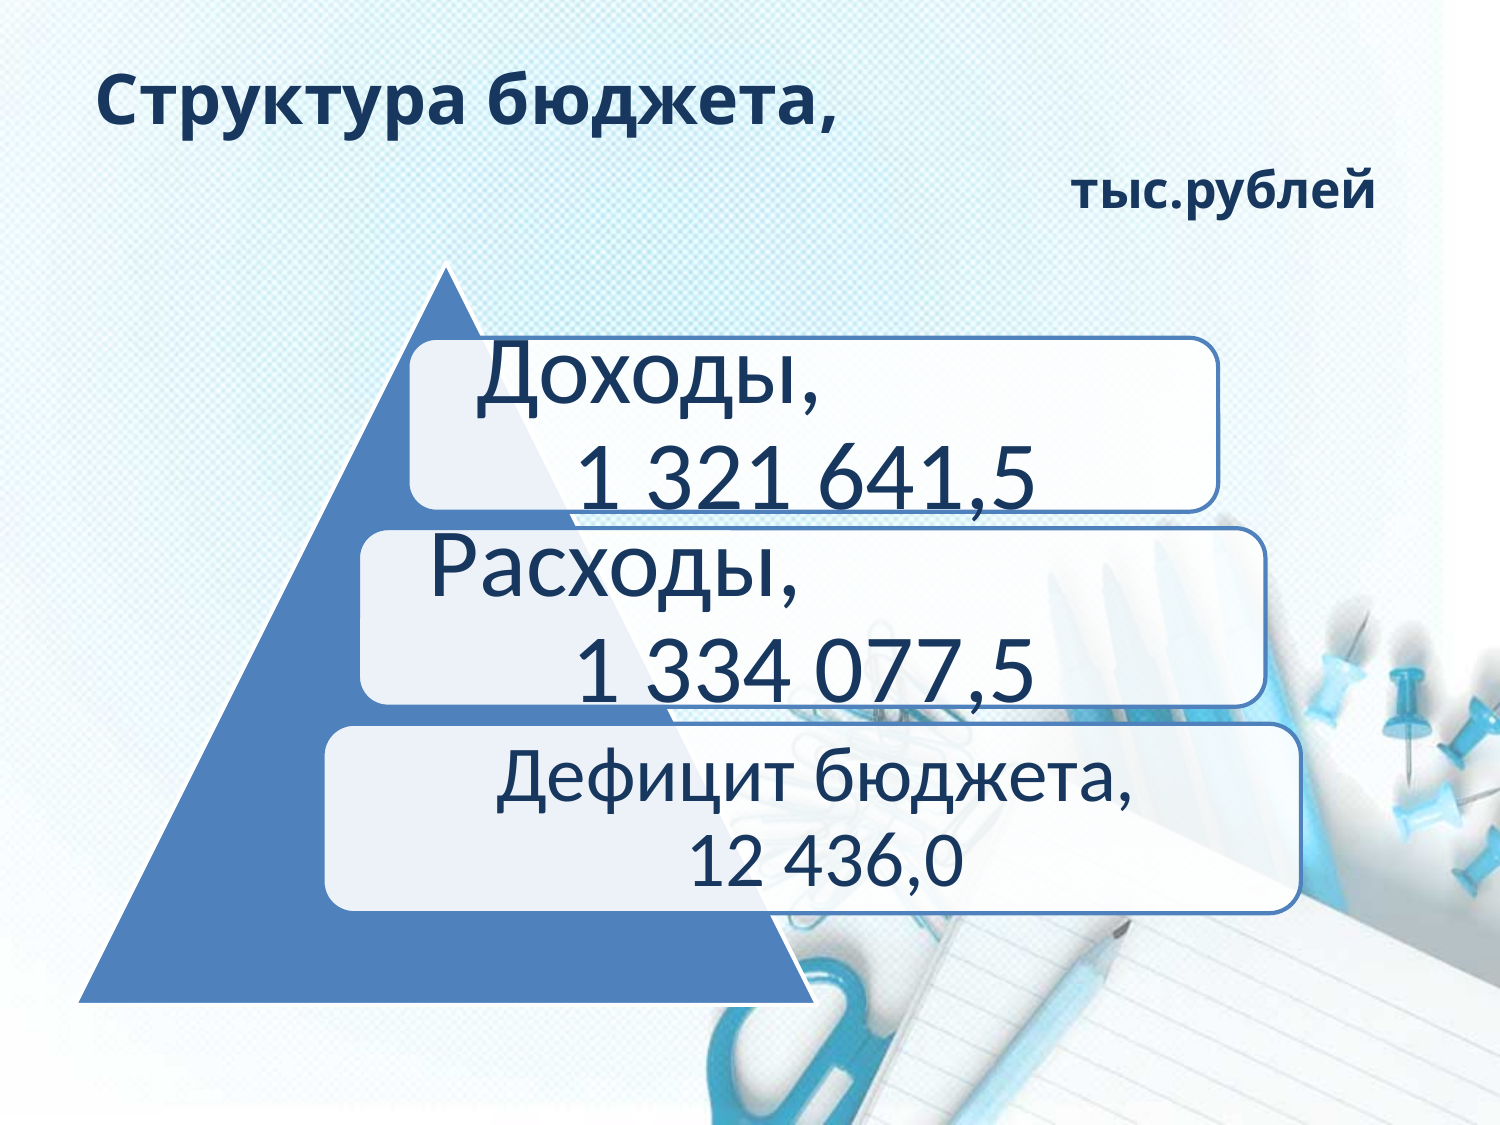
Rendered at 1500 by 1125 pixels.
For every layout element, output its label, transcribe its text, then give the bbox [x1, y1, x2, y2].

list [74, 262, 1426, 1006]
title Структура бюджета, тыс.рублей [75, 45, 1425, 233]
picture [0, 0, 1500, 1125]
